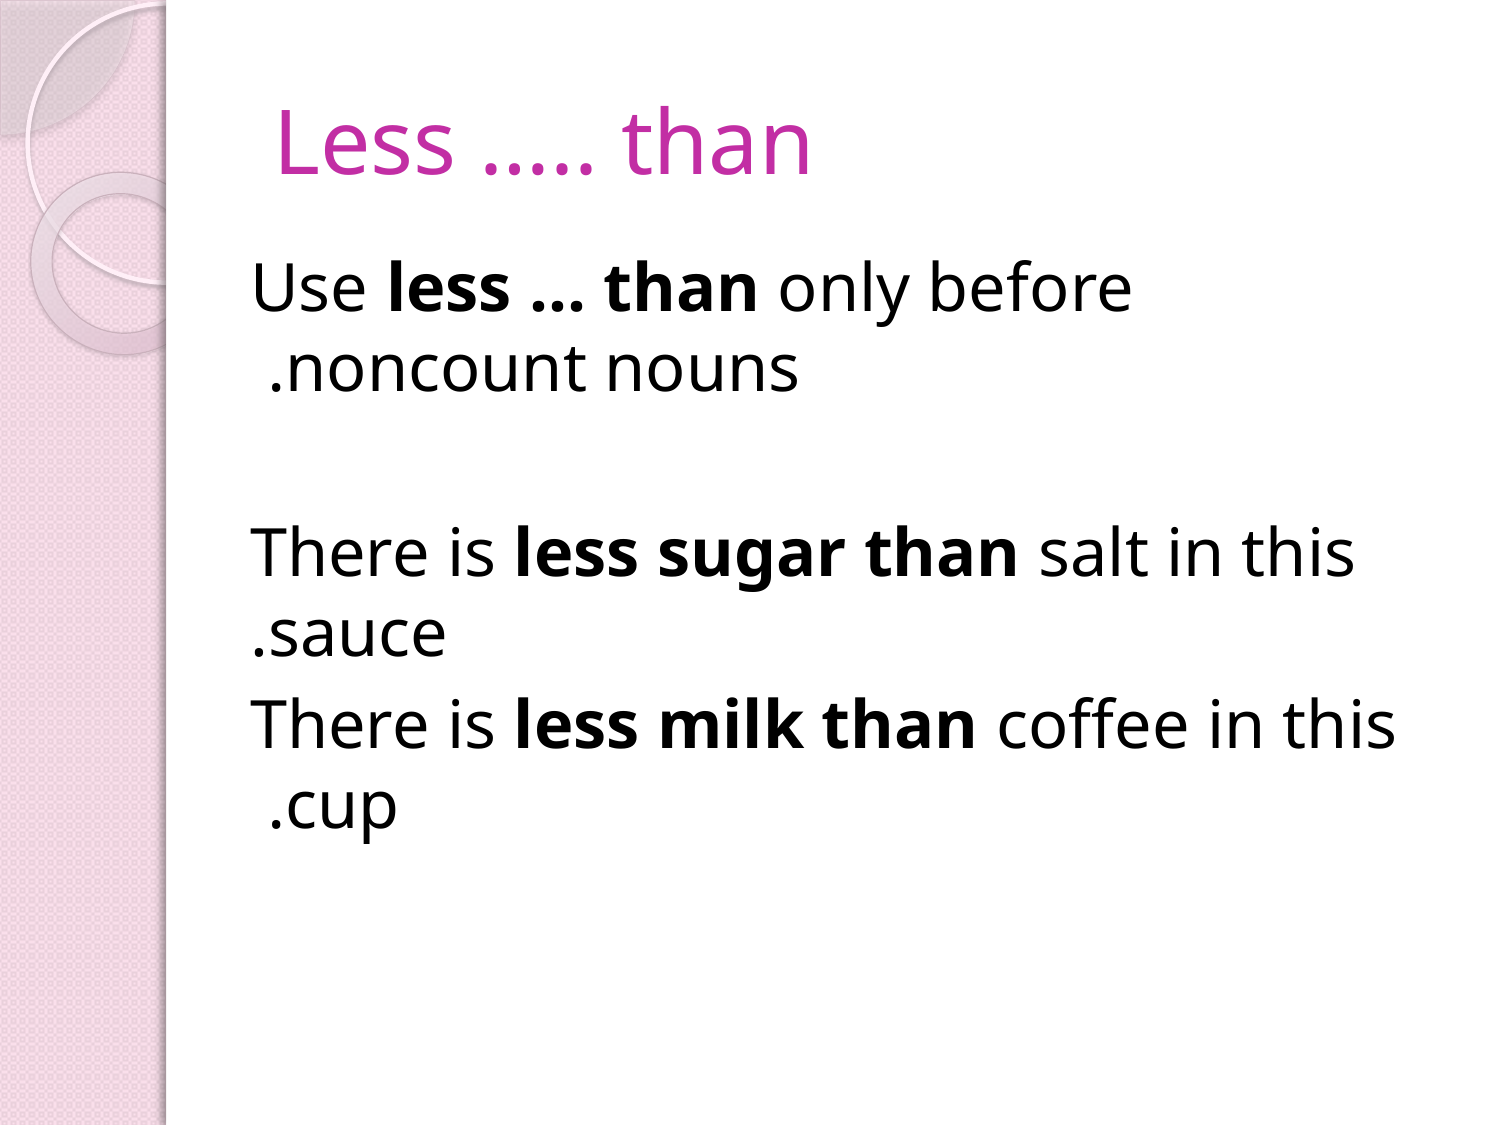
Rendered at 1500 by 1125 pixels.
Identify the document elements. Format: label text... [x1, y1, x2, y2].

title Less ….. than [235, 45, 1466, 233]
list Use less … than only before noncount nouns. There is less sugar than salt in this sauce. There is less milk than coffee in this cup. [235, 237, 1466, 1025]
